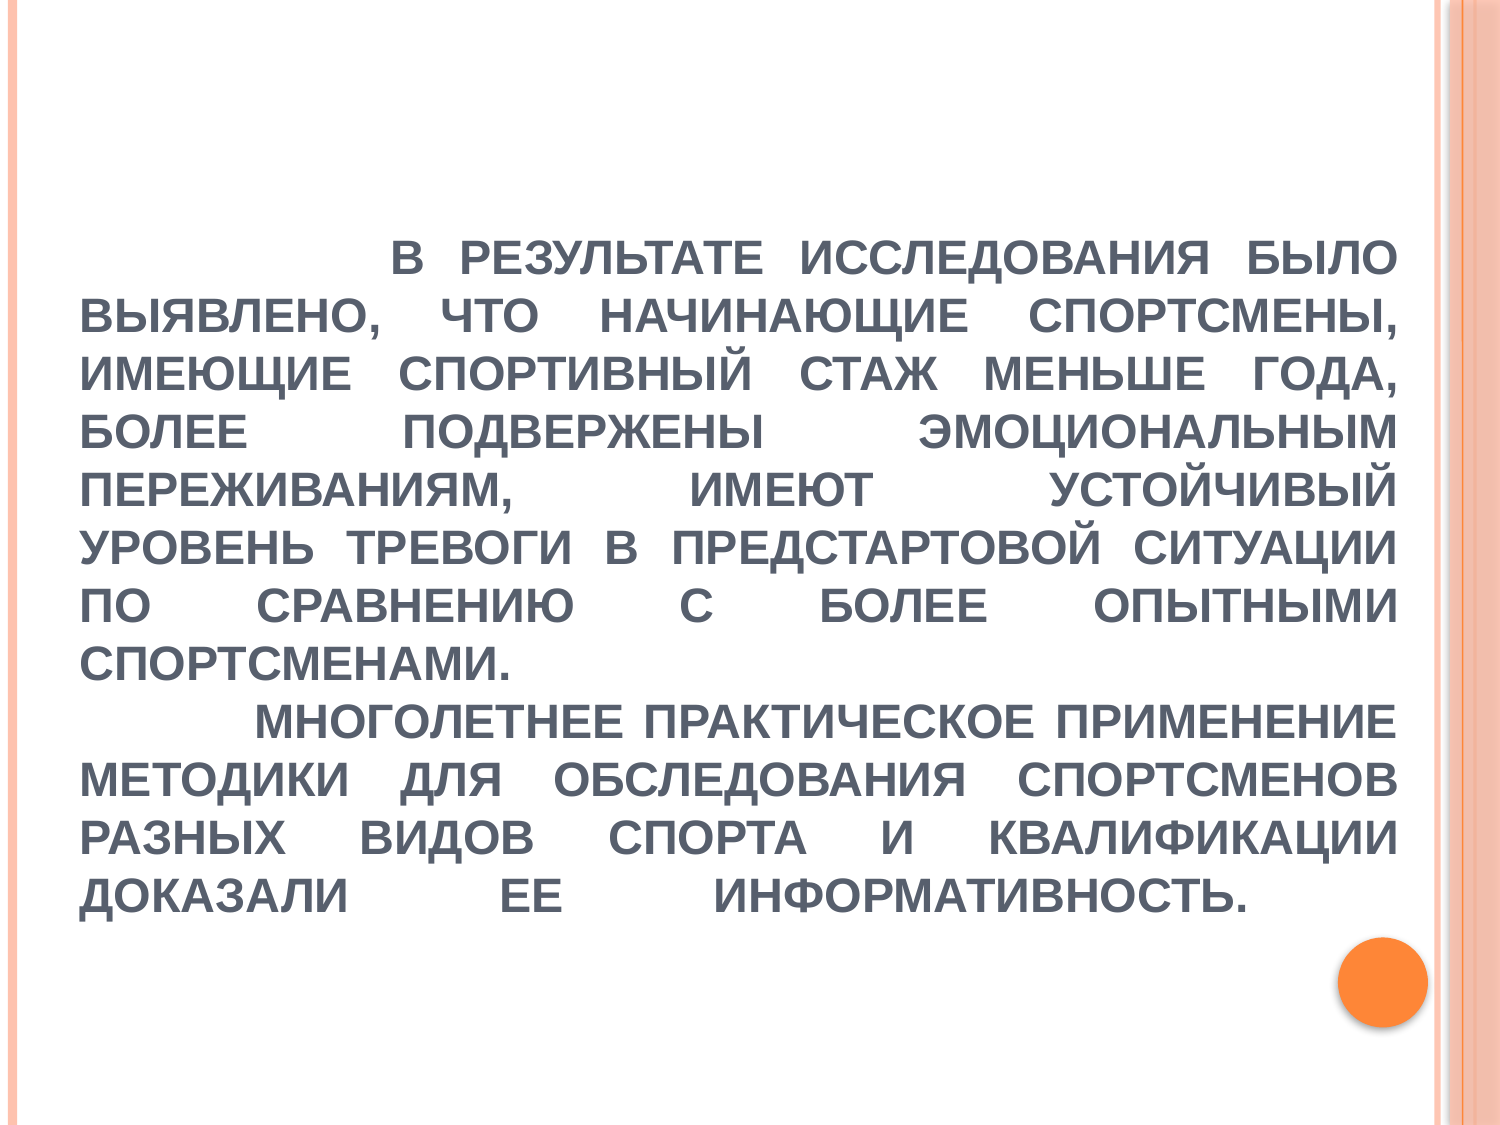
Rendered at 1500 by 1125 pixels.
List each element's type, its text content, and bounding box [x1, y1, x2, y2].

title В результате исследования было выявлено, что начинающие спортсмены, имеющие спортивный стаж меньше года, более подвержены эмоциональным переживаниям, имеют устойчивый уровень тревоги в предстартовой ситуации по сравнению с более опытными спортсменами. Многолетнее практическое применение методики для обследования спортсменов разных видов спорта и квалификации доказали ее информативность. [64, 208, 1415, 986]
